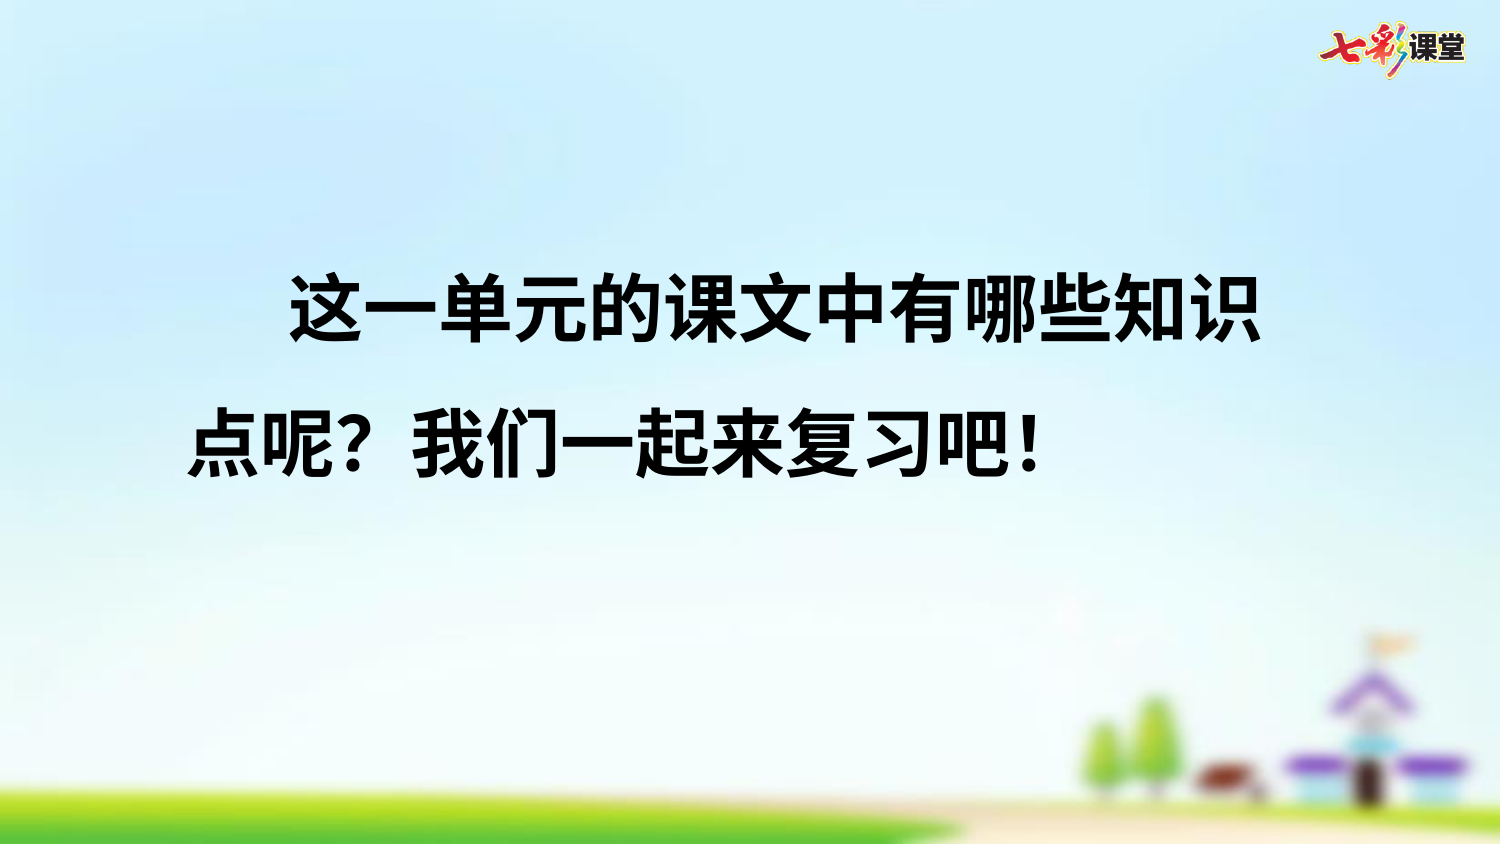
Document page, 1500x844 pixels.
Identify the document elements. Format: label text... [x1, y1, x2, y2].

text_box 这一单元的课文中有哪些知识点呢？我们一起来复习吧！ [171, 209, 1329, 494]
picture [0, 0, 1500, 844]
